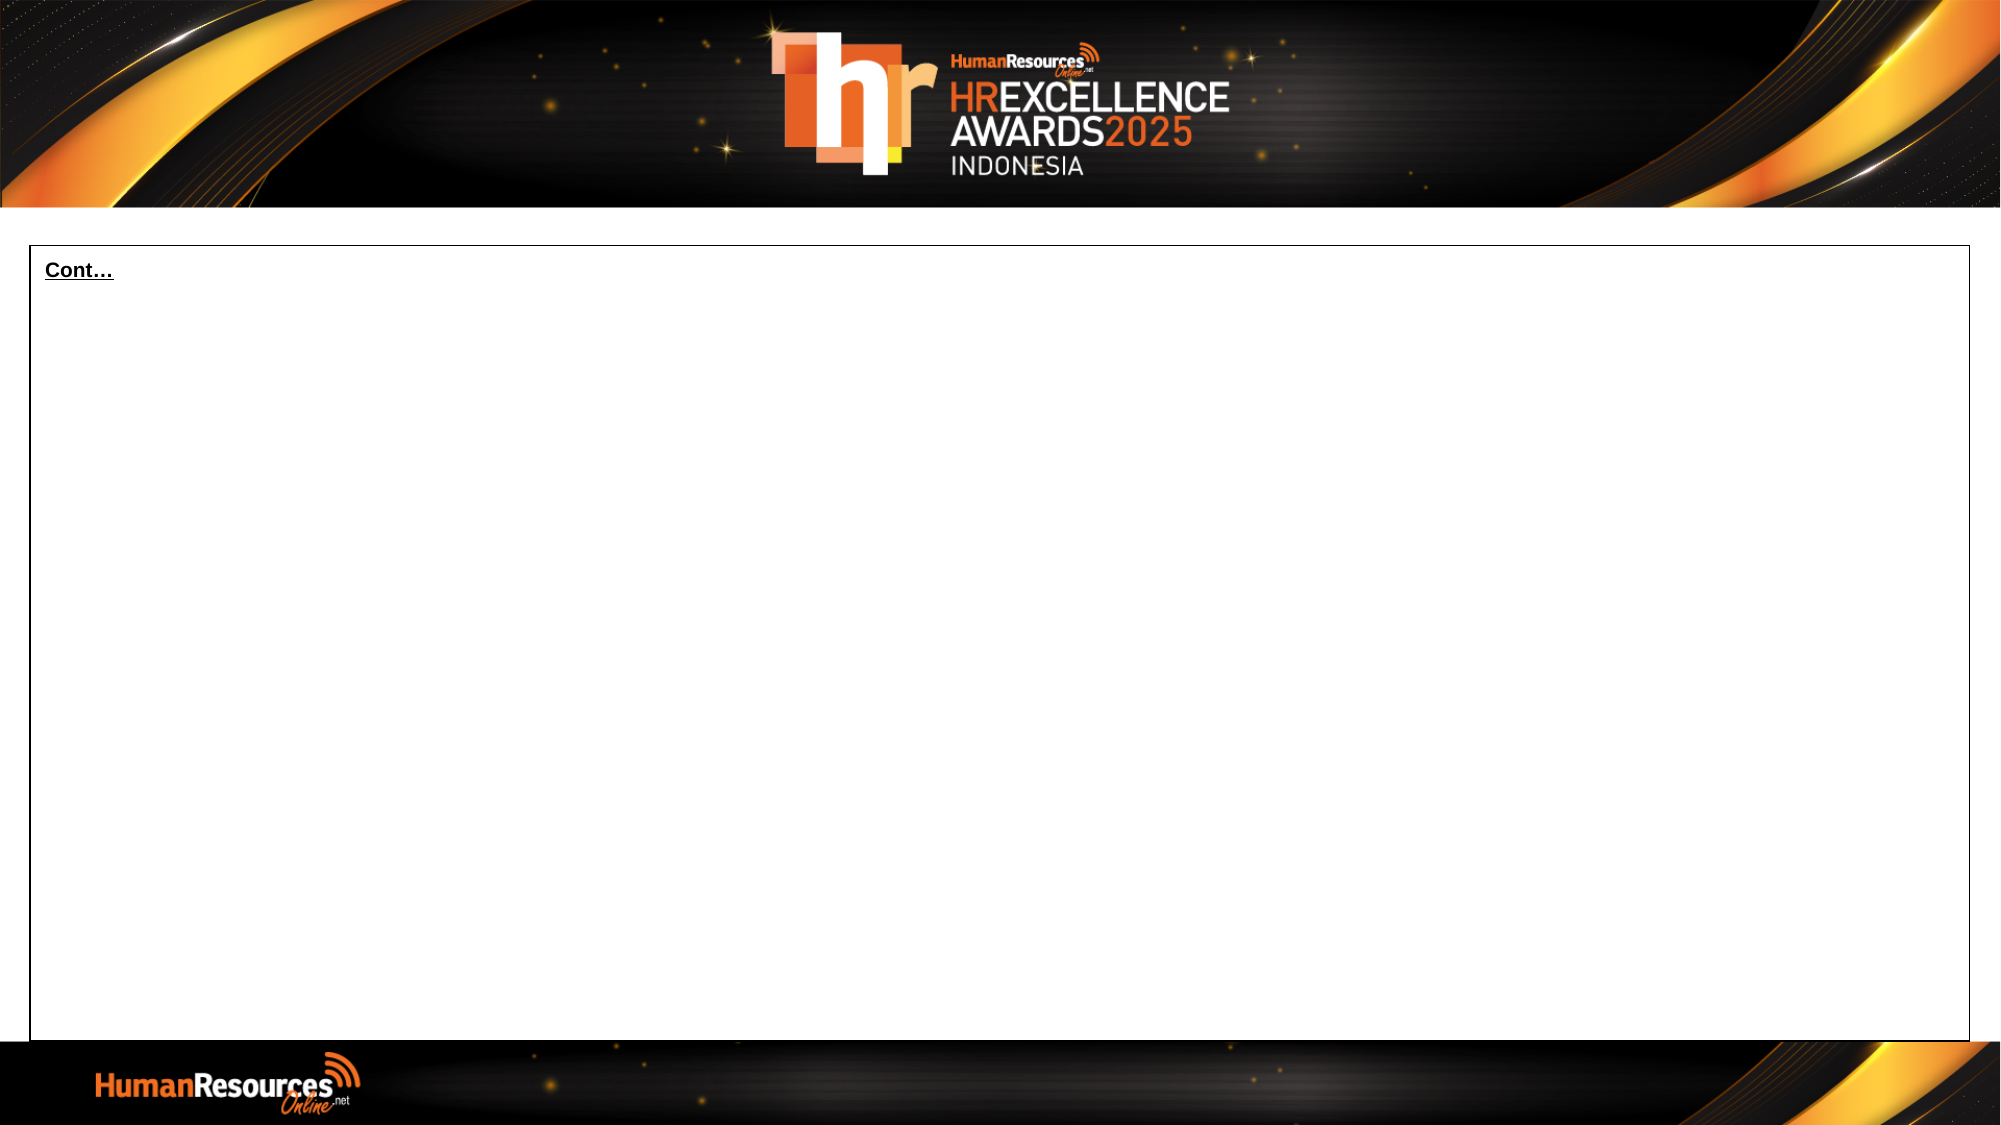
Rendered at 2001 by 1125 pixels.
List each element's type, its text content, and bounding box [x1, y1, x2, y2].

picture [0, 0, 2001, 1125]
text_box Cont… [30, 245, 1970, 1042]
